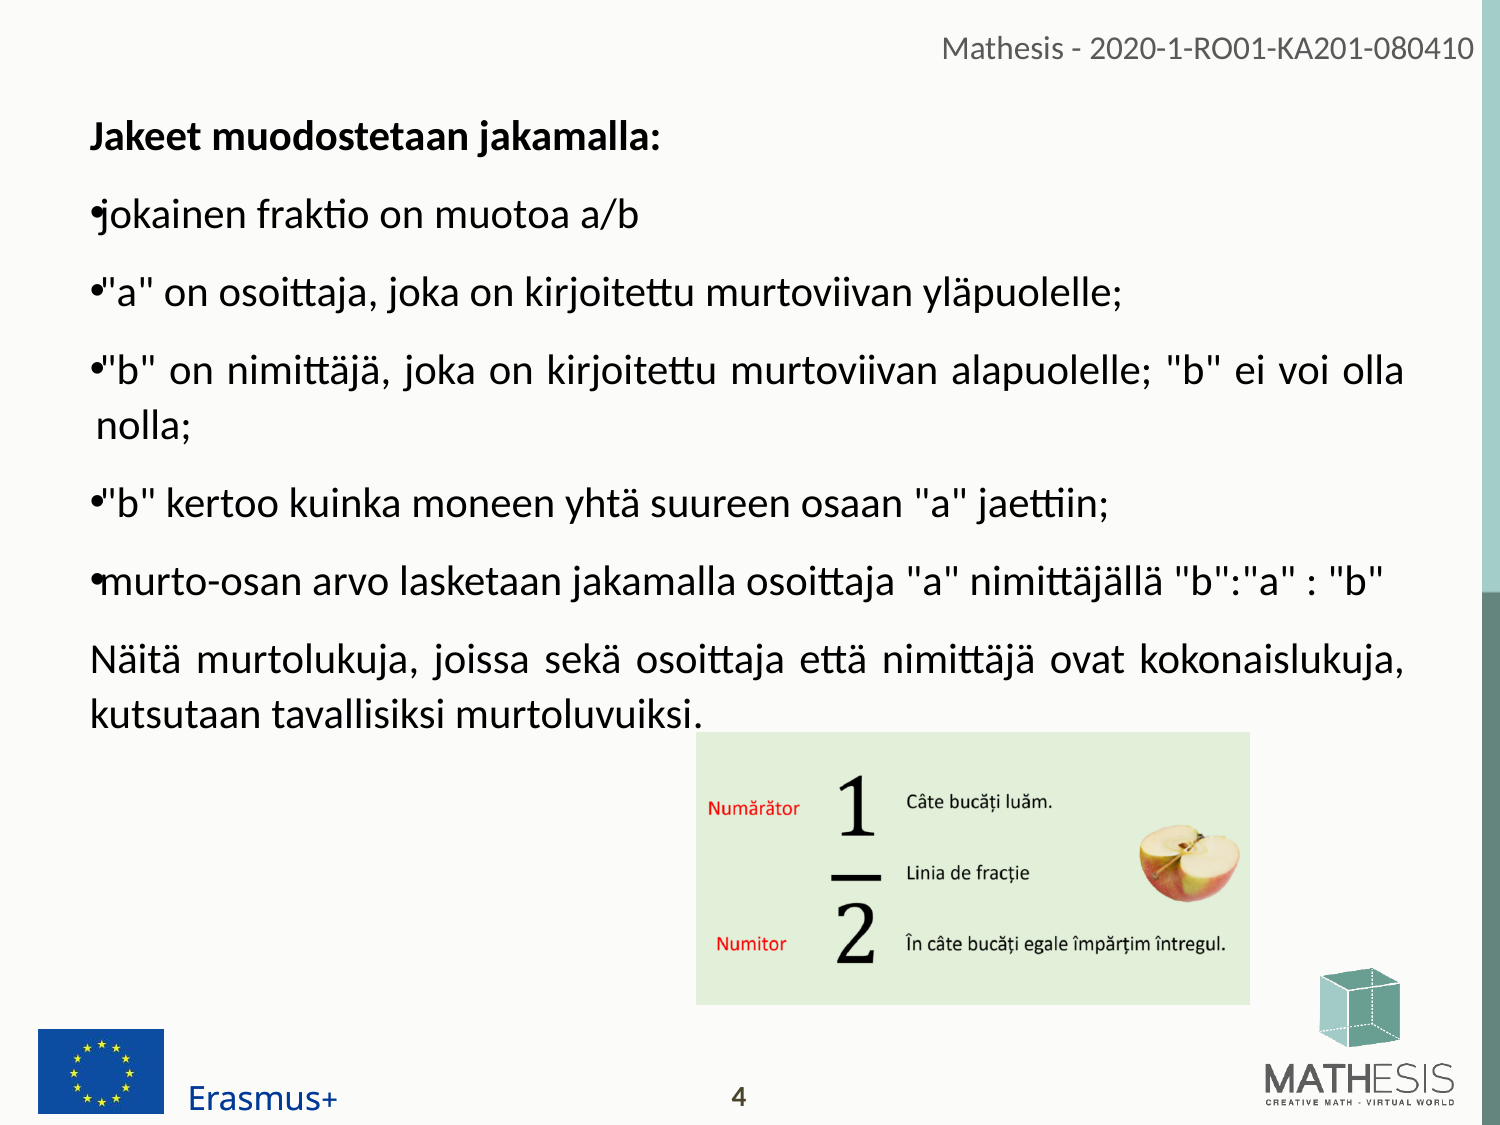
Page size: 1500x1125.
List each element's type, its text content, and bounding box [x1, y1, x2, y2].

picture [38, 1029, 164, 1114]
picture [696, 732, 1250, 1006]
list Jakeet muodostetaan jakamalla: jokainen fraktio on muotoa a/b "a" on osoittaja, joka on kirjoitettu murtoviivan yläpuolelle; "b" on nimittäjä, joka on kirjoitettu murtoviivan alapuolelle; "b" ei voi olla nolla; "b" kertoo kuinka moneen yhtä suureen osaan "a" jaettiin; murto-osan arvo lasketaan jakamalla osoittaja "a" nimittäjällä "b":"a" : "b" Näitä murtolukuja, joissa sekä osoittaja että nimittäjä ovat kokonaislukuja, kutsutaan tavallisiksi murtoluvuiksi. [75, 96, 1425, 759]
